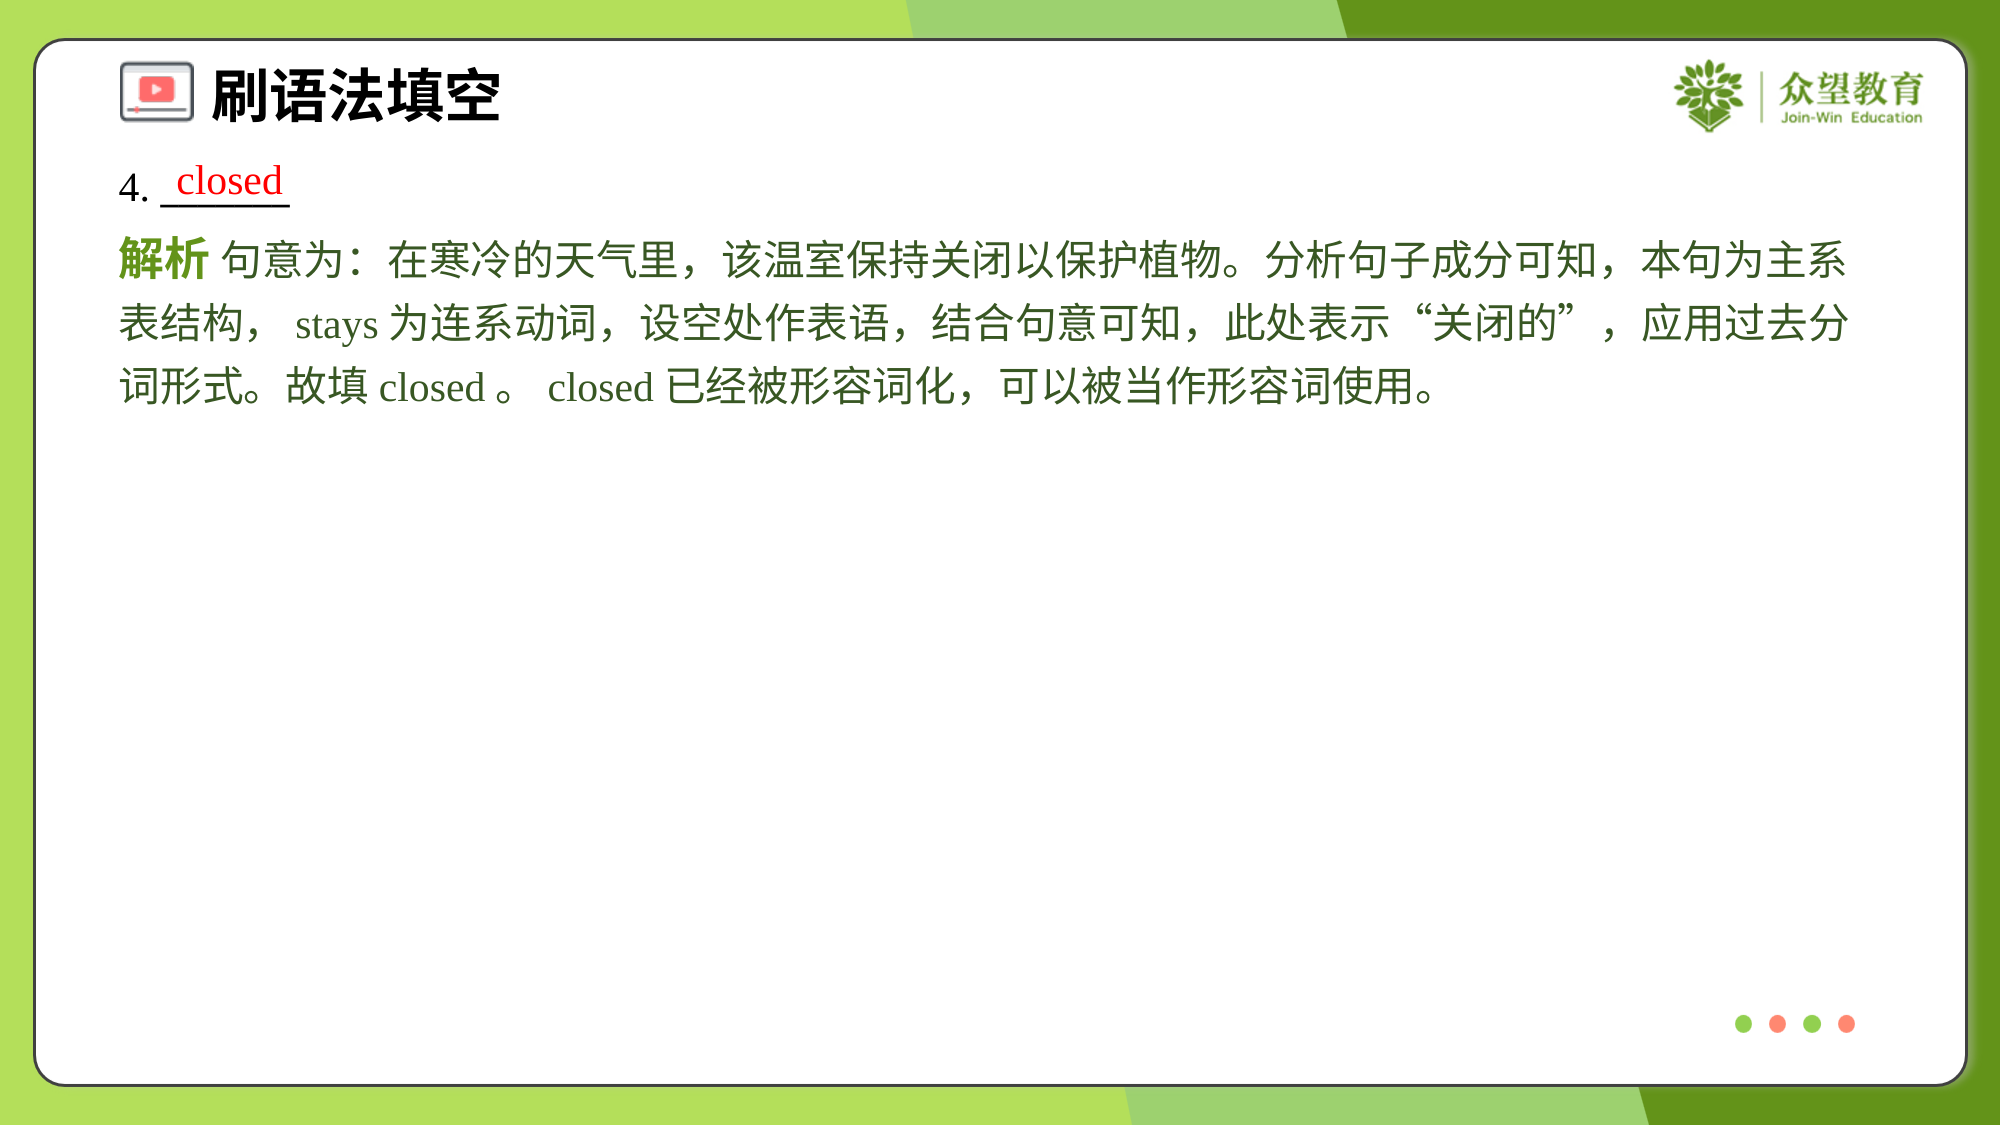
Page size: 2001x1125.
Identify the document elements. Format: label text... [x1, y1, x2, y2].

picture [0, 0, 2000, 1125]
text_box 解析 句意为：在寒冷的天气里，该温室保持关闭以保护植物。分析句子成分可知，本句为主系表结构，stays为连系动词，设空处作表语，结合句意可知，此处表示“关闭的”，应用过去分词形式。故填closed。closed已经被形容词化，可以被当作形容词使用。 [118, 215, 1883, 530]
text_box closed [172, 140, 288, 199]
text_box 4. _______ [118, 146, 1883, 204]
